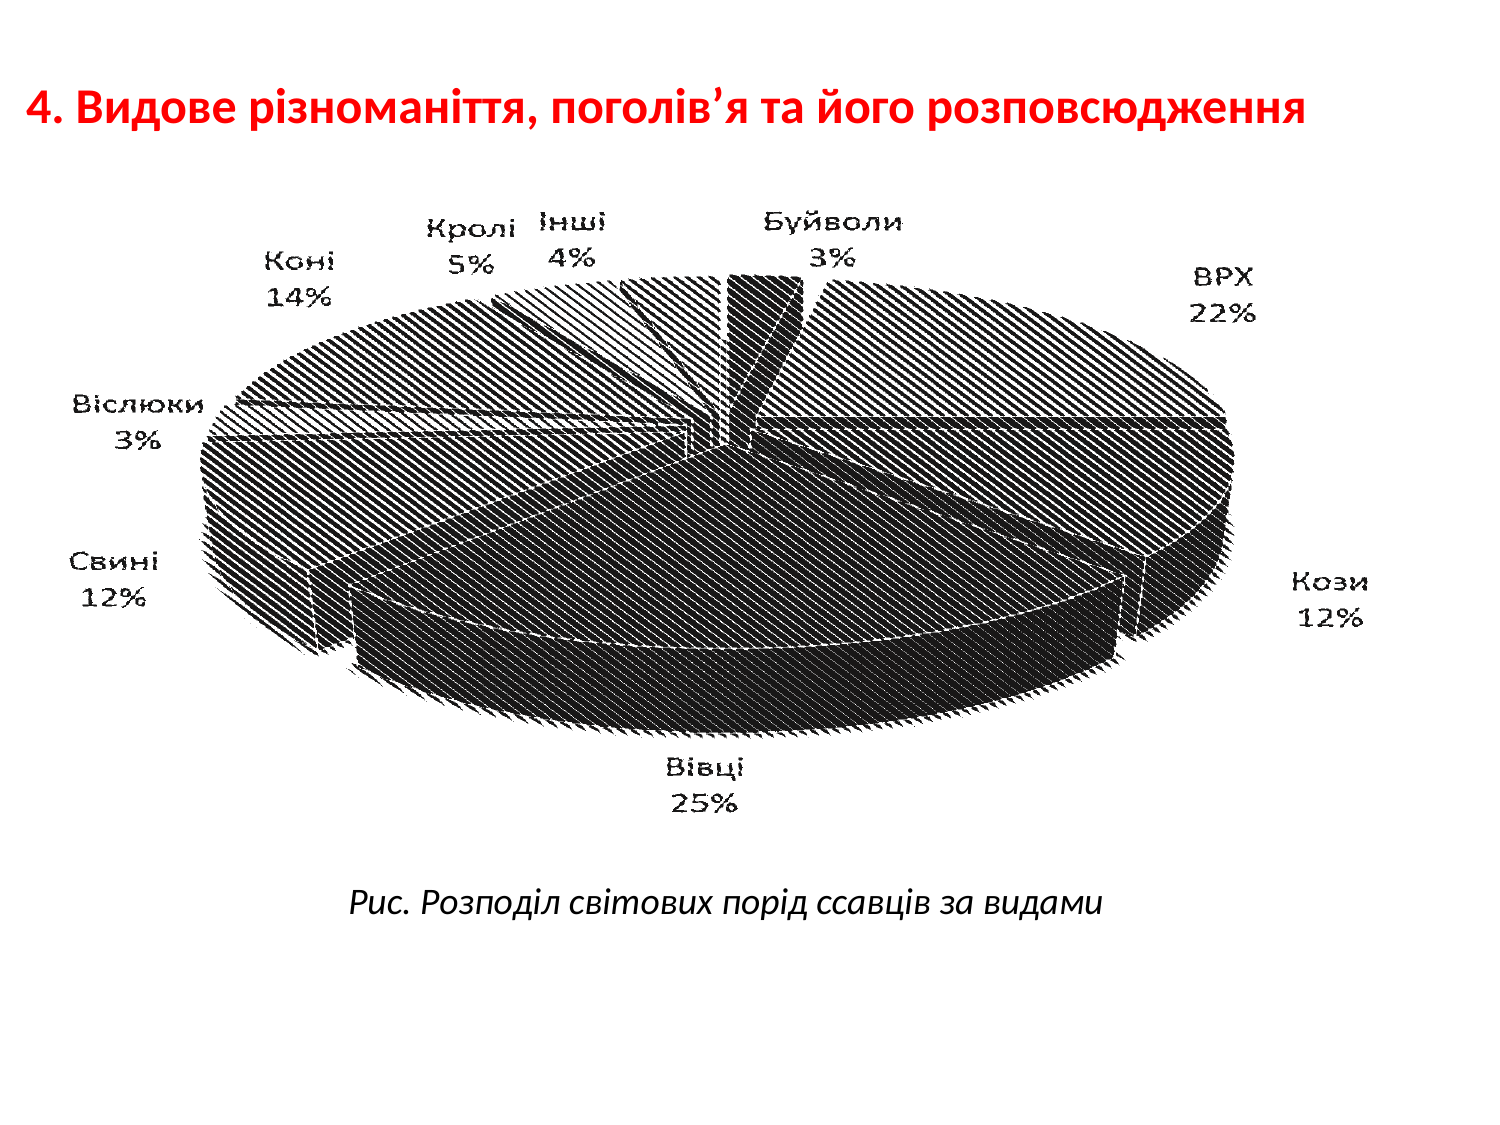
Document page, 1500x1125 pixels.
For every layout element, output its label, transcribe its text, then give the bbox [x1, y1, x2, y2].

picture [29, 196, 1389, 823]
text_box 4. Видове різноманіття, поголів’я та його розповсюдження [0, 65, 1459, 141]
text_box Рис. Розподіл світових порід ссавців за видами [333, 869, 1388, 930]
